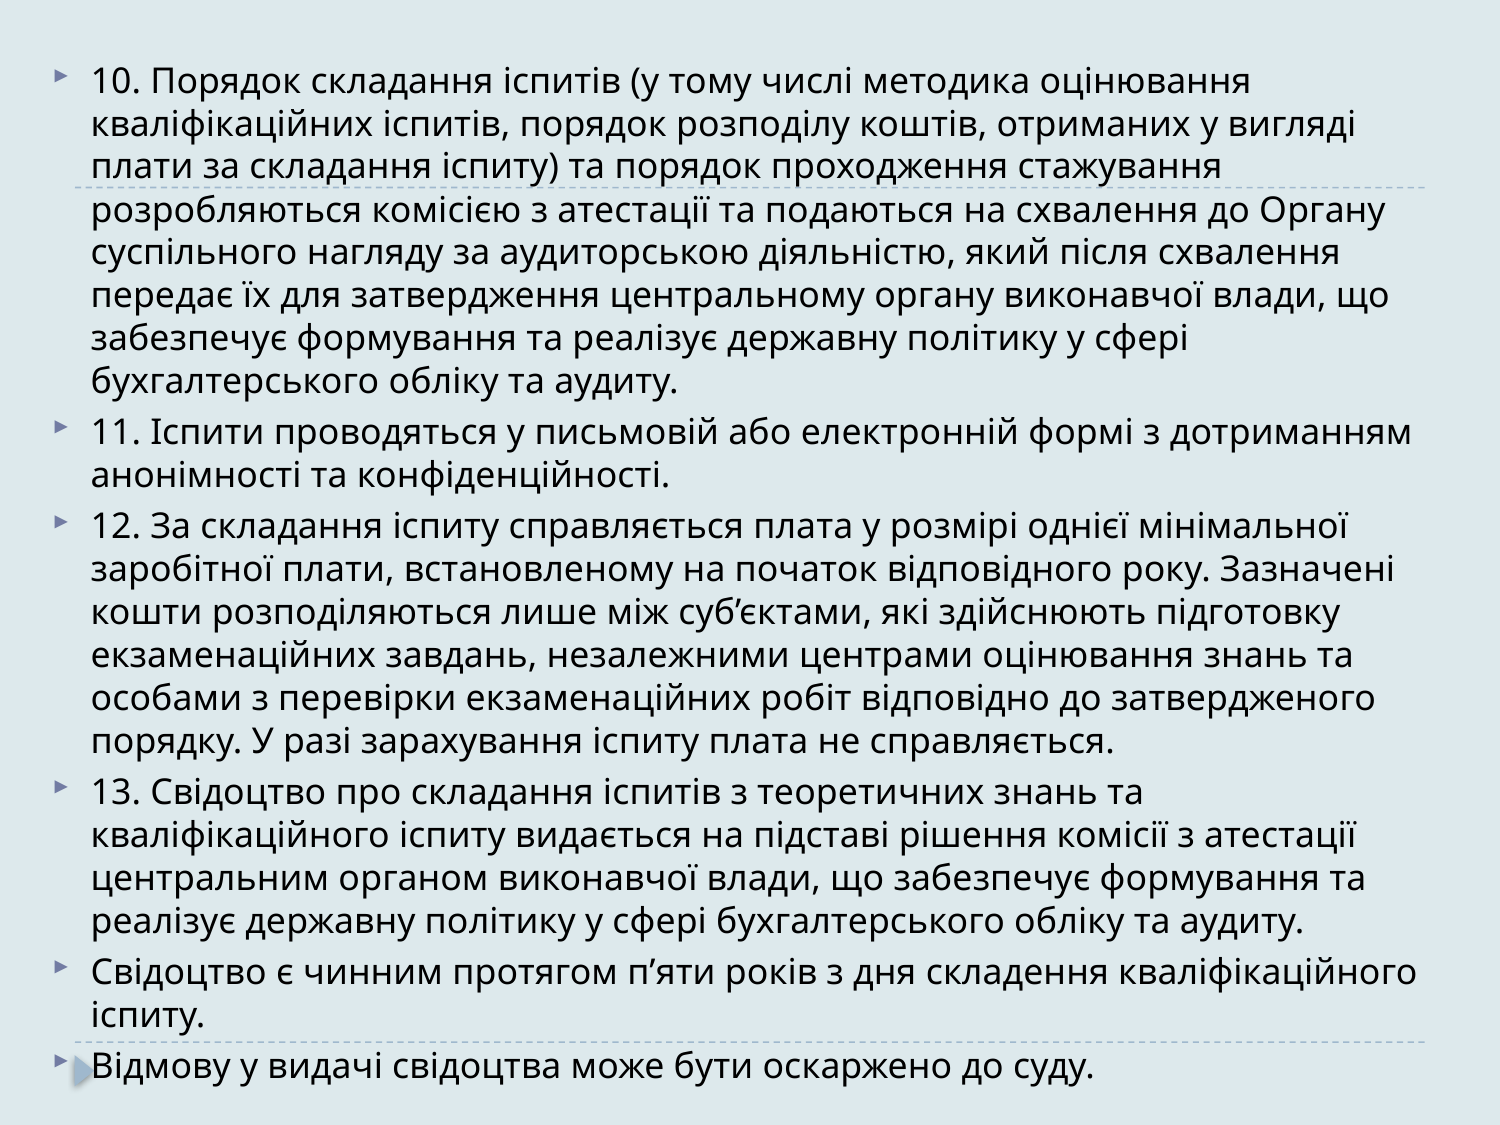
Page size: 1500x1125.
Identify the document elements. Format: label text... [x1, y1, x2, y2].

list 10. Порядок складання іспитів (у тому числі методика оцінювання кваліфікаційних іспитів, порядок розподілу коштів, отриманих у вигляді плати за складання іспиту) та порядок проходження стажування розробляються комісією з атестації та подаються на схвалення до Органу суспільного нагляду за аудиторською діяльністю, який після схвалення передає їх для затвердження центральному органу виконавчої влади, що забезпечує формування та реалізує державну політику у сфері бухгалтерського обліку та аудиту. 11. Іспити проводяться у письмовій або електронній формі з дотриманням анонімності та конфіденційності. 12. За складання іспиту справляється плата у розмірі однієї мінімальної заробітної плати, встановленому на початок відповідного року. Зазначені кошти розподіляються лише між суб’єктами, які здійснюють підготовку екзаменаційних завдань, незалежними центрами оцінювання знань та особами з перевірки екзаменаційних робіт відповідно до затвердженого порядку. У разі зарахування іспиту плата не справляється. 13. Свідоцтво про складання іспитів з теоретичних знань та кваліфікаційного іспиту видається на підставі рішення комісії з атестації центральним органом виконавчої влади, що забезпечує формування та реалізує державну політику у сфері бухгалтерського обліку та аудиту. Свідоцтво є чинним протягом п’яти років з дня складення кваліфікаційного іспиту. Відмову у видачі свідоцтва може бути оскаржено до суду. [37, 50, 1463, 1100]
